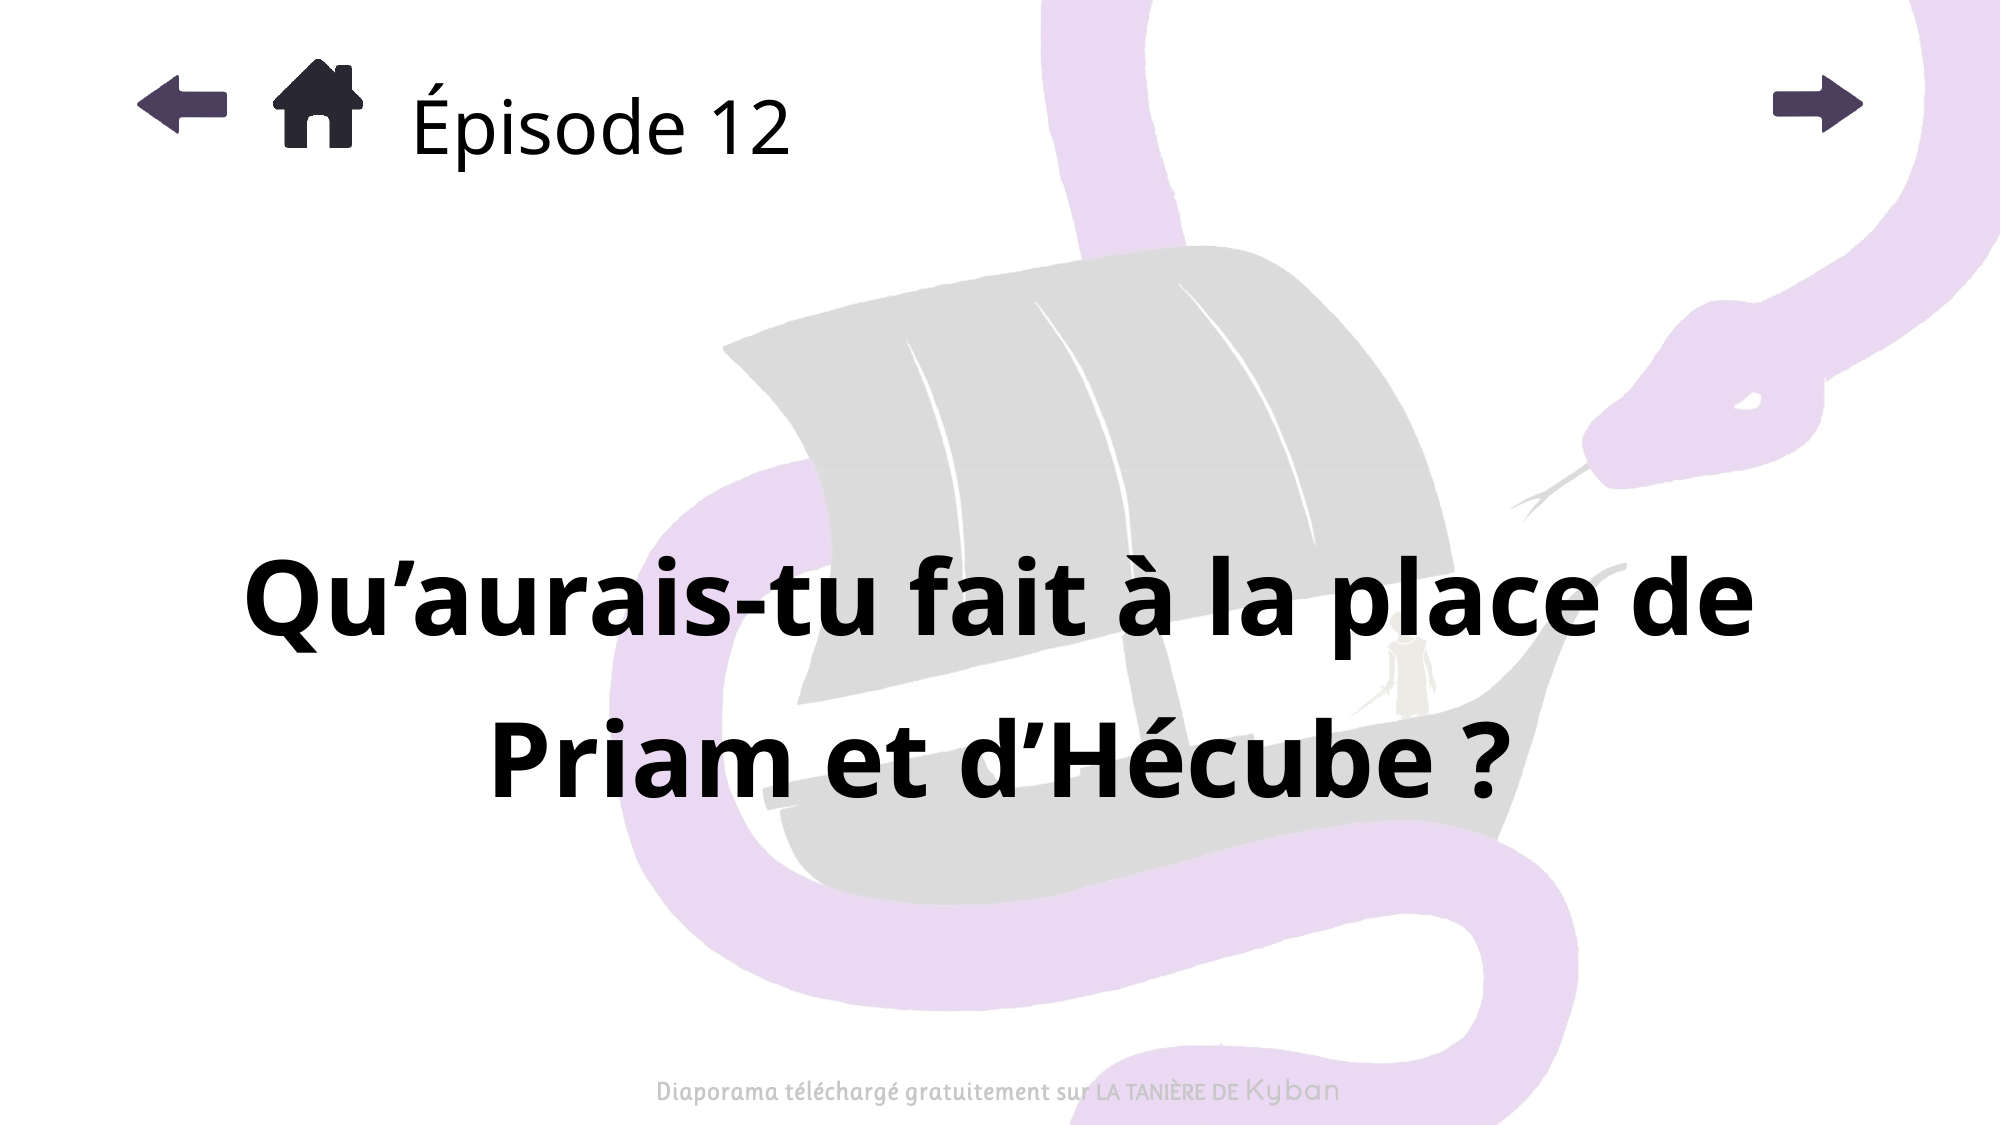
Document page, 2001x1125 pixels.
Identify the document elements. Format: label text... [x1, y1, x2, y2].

list Qu’aurais-tu fait à la place de Priam et d’Hécube ? [137, 299, 1863, 1014]
title Épisode 12 [395, 59, 1863, 202]
picture [0, 0, 2001, 1125]
